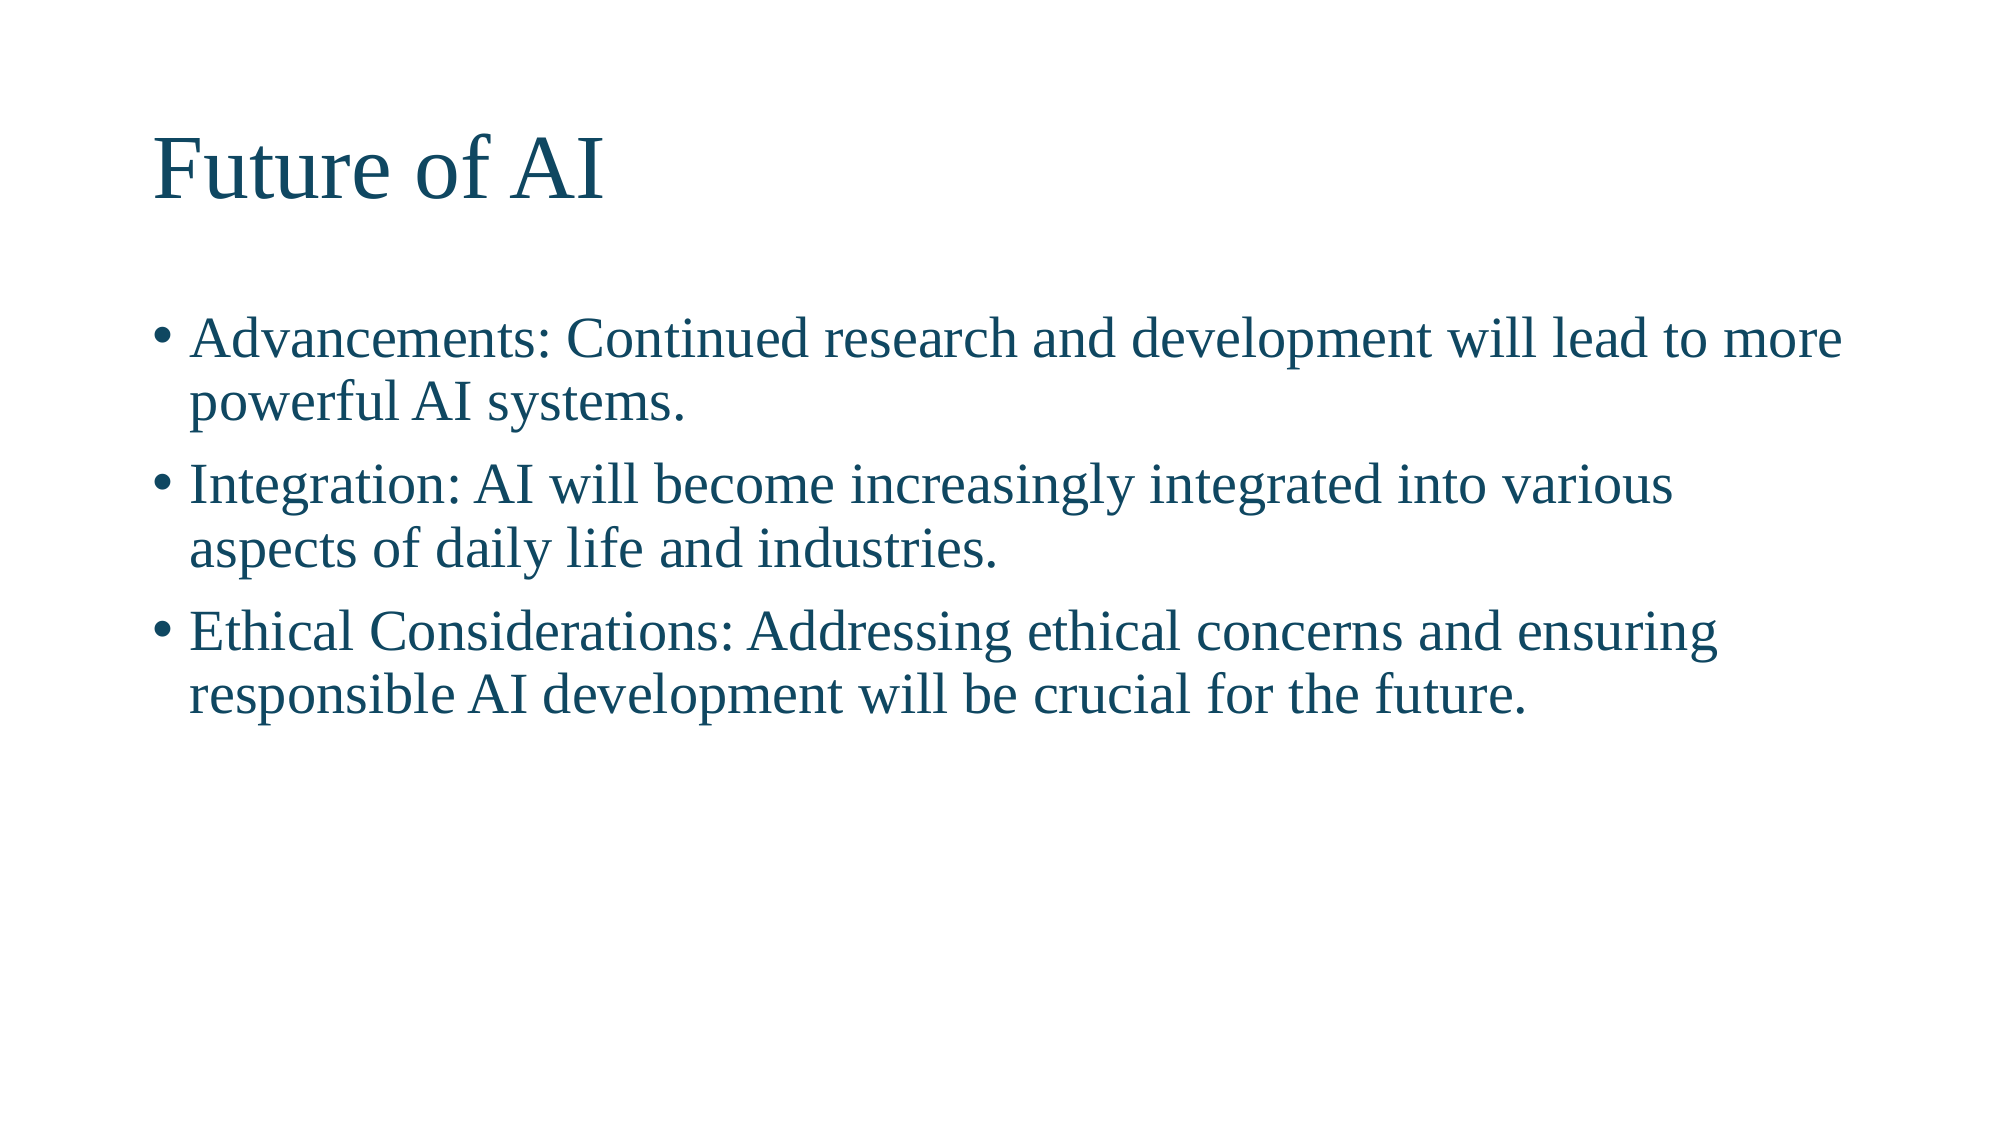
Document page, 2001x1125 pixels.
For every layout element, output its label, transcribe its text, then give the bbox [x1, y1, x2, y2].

list Advancements: Continued research and development will lead to more powerful AI systems. Integration: AI will become increasingly integrated into various aspects of daily life and industries. Ethical Considerations: Addressing ethical concerns and ensuring responsible AI development will be crucial for the future. [137, 299, 1863, 1014]
title Future of AI [137, 59, 1863, 278]
